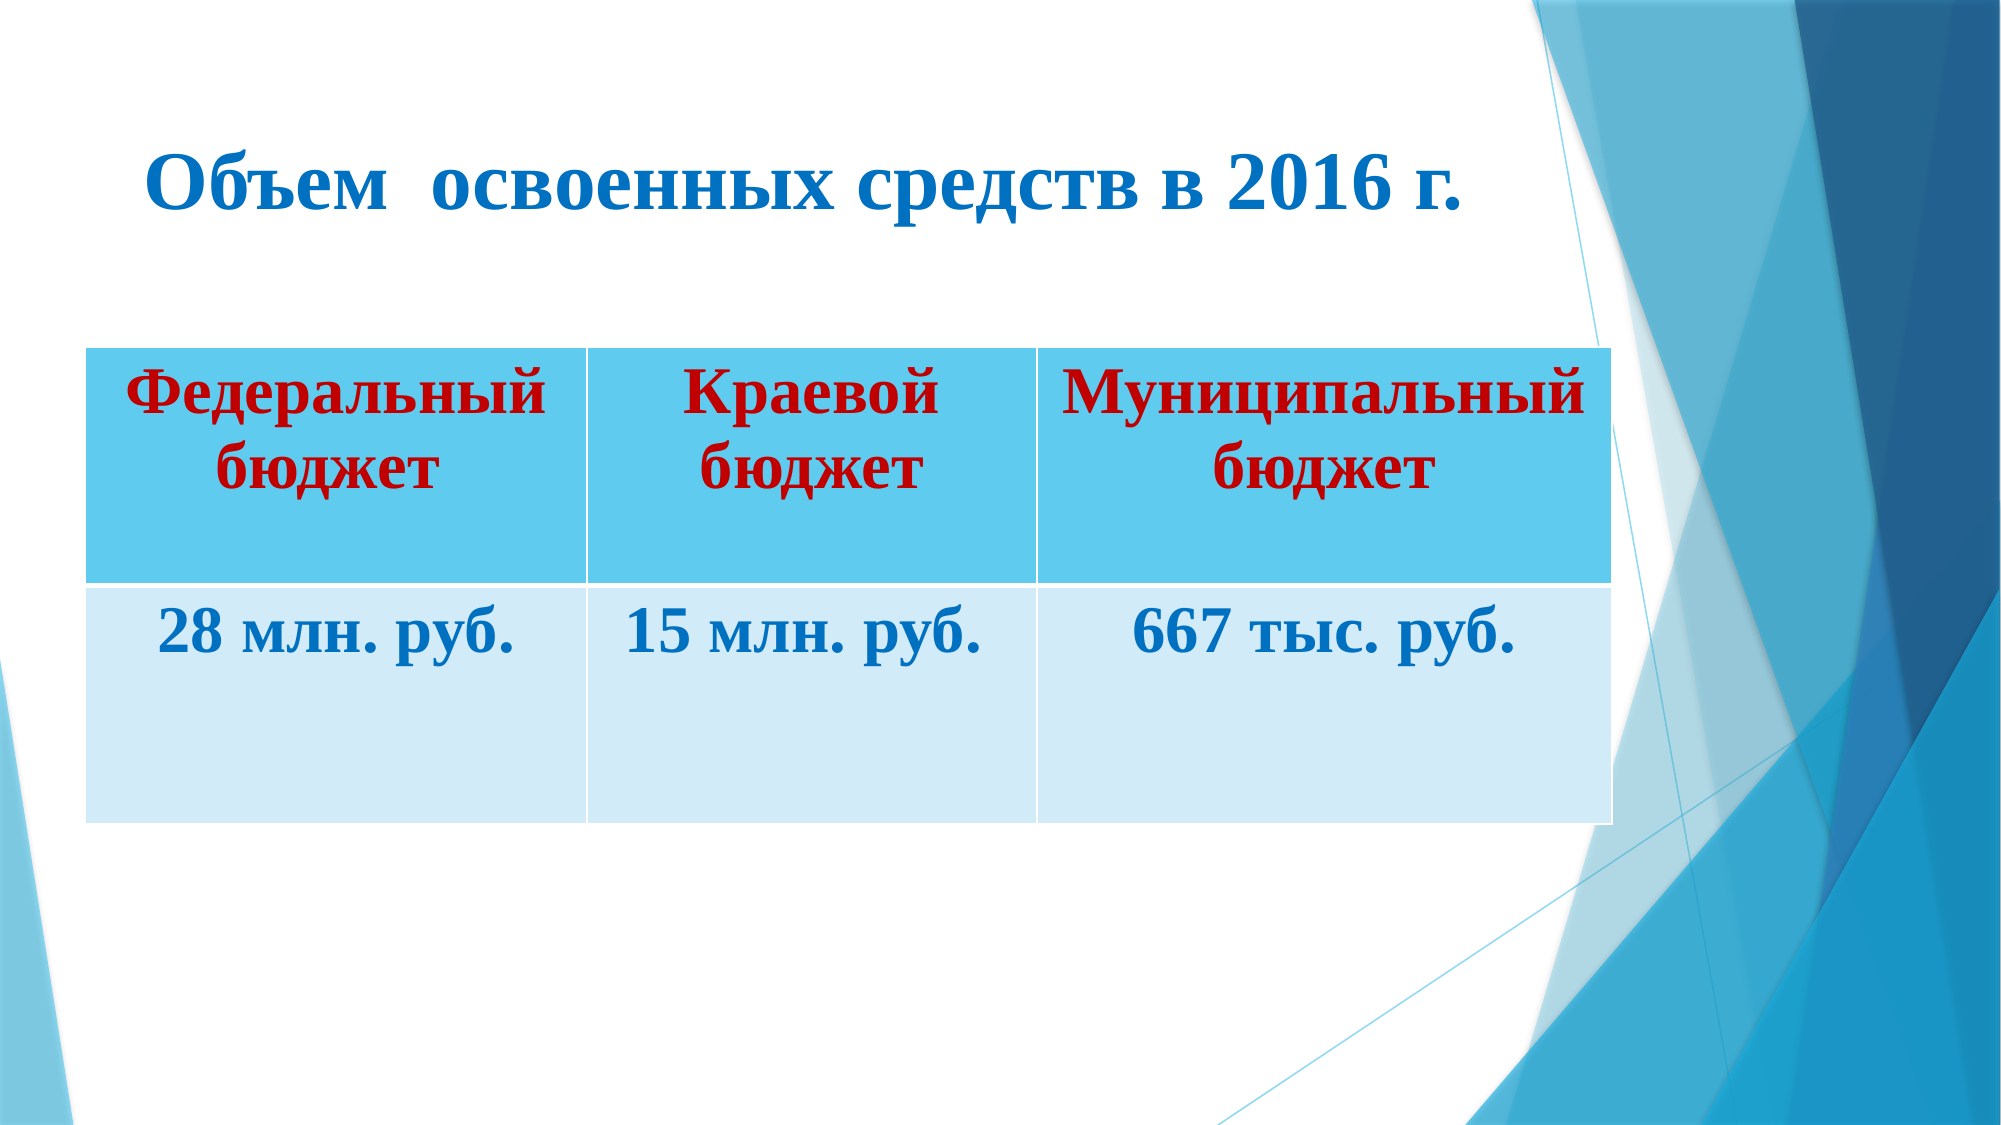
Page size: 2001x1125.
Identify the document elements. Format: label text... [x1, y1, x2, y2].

table_header Муниципальный бюджет [1038, 348, 1611, 583]
title Объем освоенных средств в 2016 г. [119, 118, 1530, 336]
table_header Краевой бюджет [588, 348, 1036, 583]
table_cell 28 млн. руб. [86, 588, 586, 823]
table_cell 15 млн. руб. [588, 588, 1036, 823]
table_header Федеральный бюджет [86, 348, 586, 583]
table_cell 667 тыс. руб. [1038, 588, 1611, 823]
